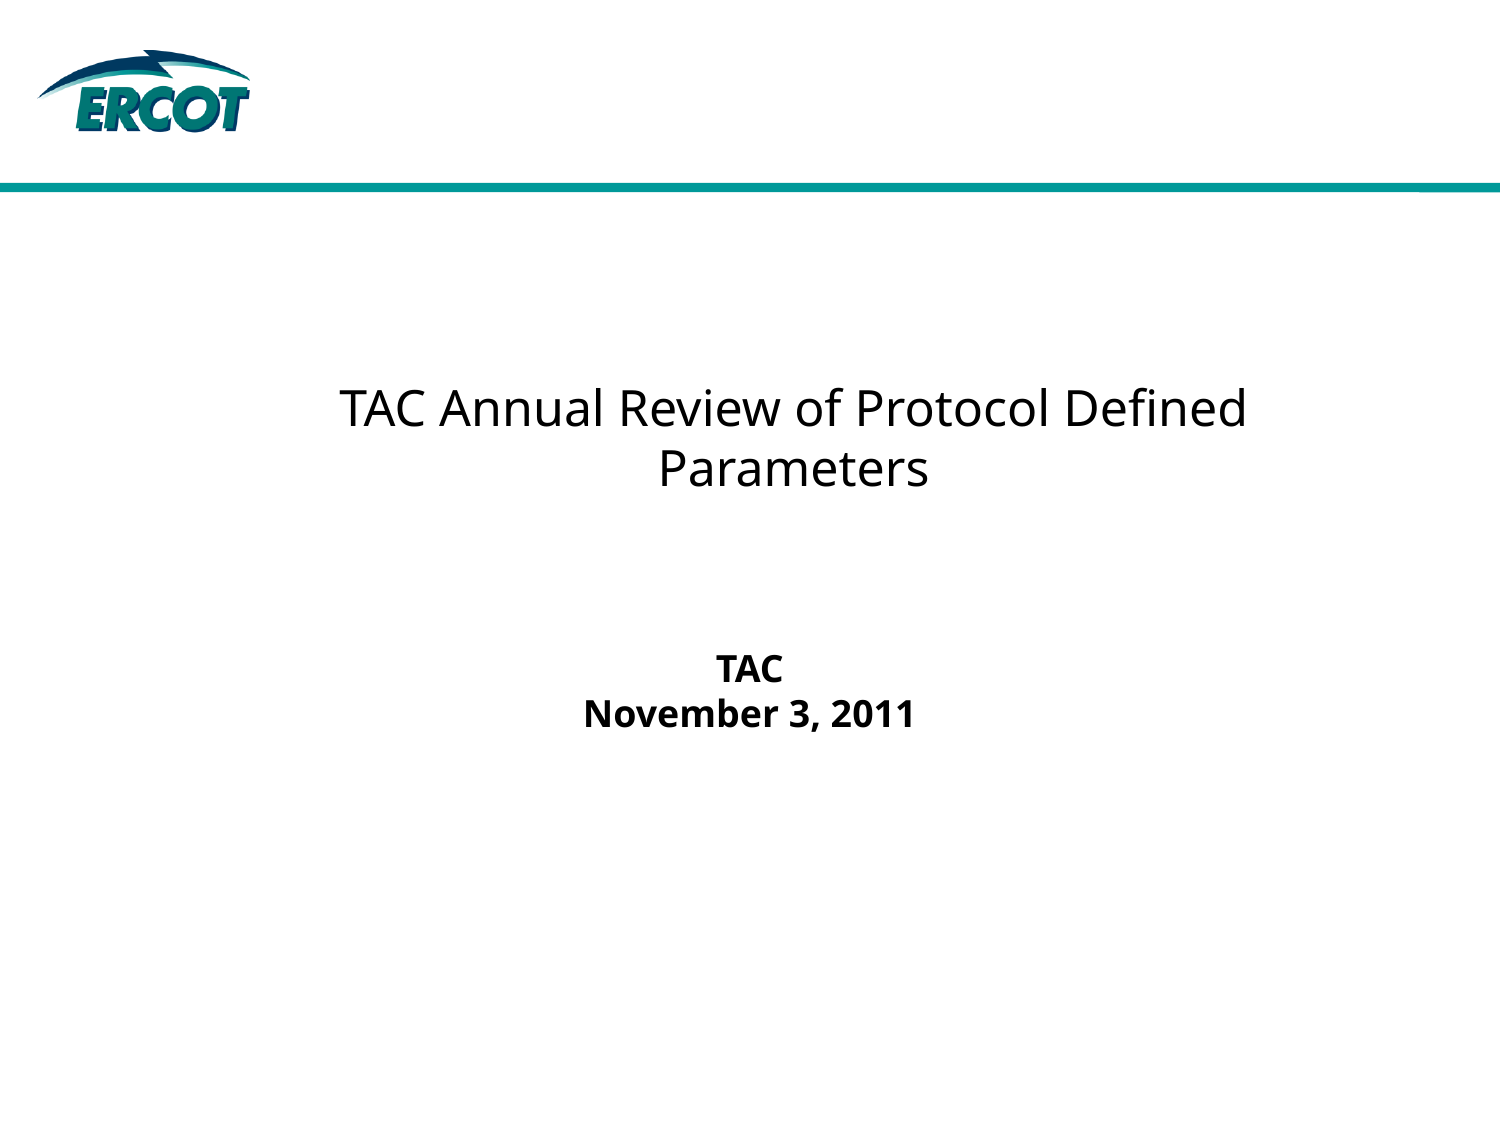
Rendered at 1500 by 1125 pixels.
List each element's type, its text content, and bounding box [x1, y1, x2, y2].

subtitle TAC November 3, 2011 [62, 637, 1438, 838]
title TAC Annual Review of Protocol Defined Parameters [262, 334, 1326, 538]
picture [37, 50, 250, 136]
